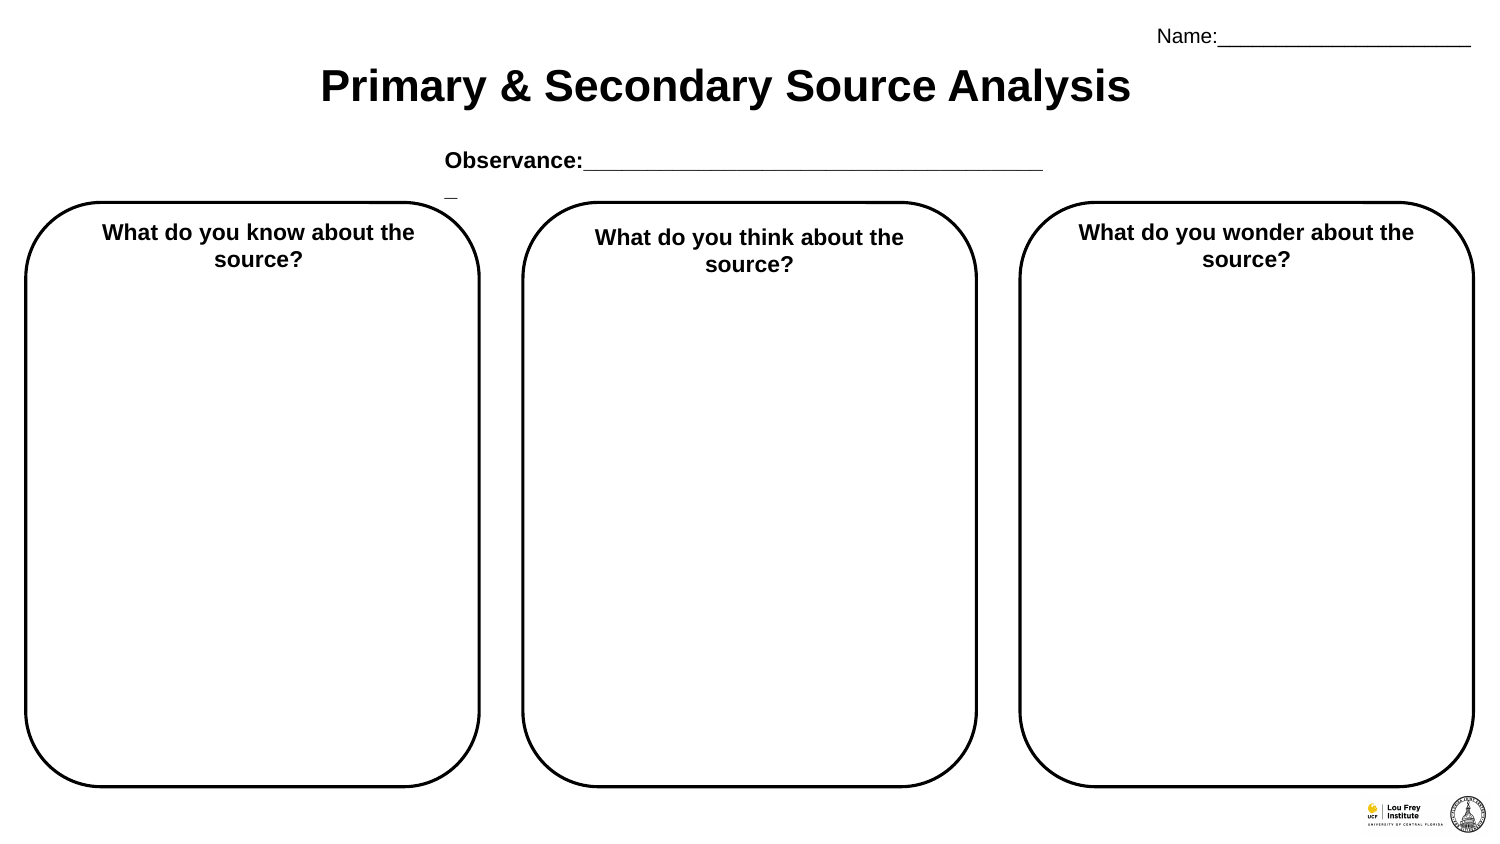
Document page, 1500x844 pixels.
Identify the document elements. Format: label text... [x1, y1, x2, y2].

picture [1361, 794, 1492, 836]
subtitle Primary & Secondary Source Analysis [27, 41, 1426, 126]
text_box What do you know about the source? [45, 202, 473, 247]
text_box [522, 235, 977, 787]
text_box What do you wonder about the source? [1033, 202, 1461, 247]
text_box Observance:_____________________________________ [429, 130, 1070, 175]
text_box [1020, 235, 1474, 787]
text_box What do you think about the source? [536, 207, 964, 252]
text_box [572, 202, 927, 207]
text_box Name:______________________ [1141, 7, 1492, 70]
text_box [25, 227, 480, 787]
